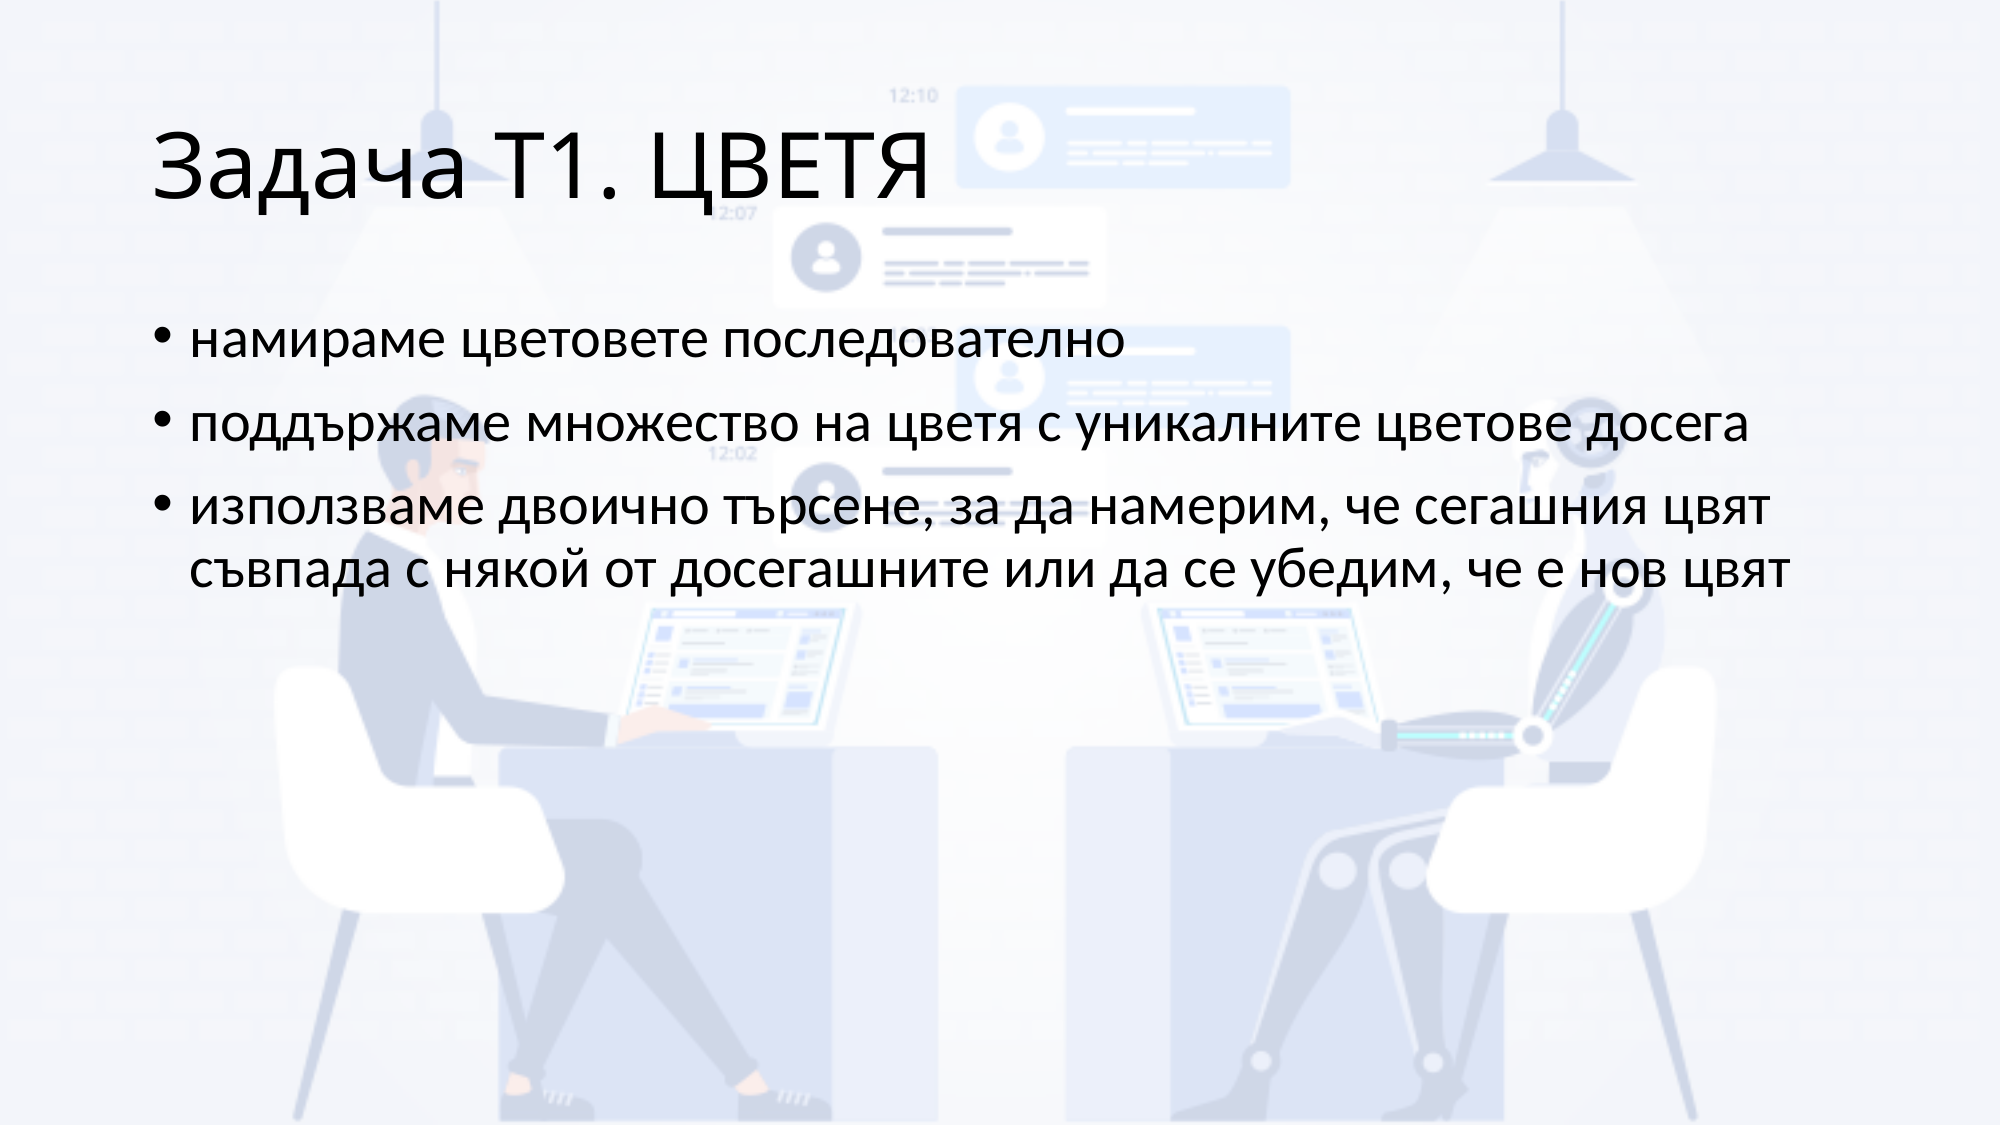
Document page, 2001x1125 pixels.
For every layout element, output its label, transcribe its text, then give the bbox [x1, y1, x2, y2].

list намираме цветовете последователно поддържаме множество на цветя с уникалните цветове досега използваме двоично търсене, за да намерим, че сегашния цвят съвпада с някой от досегашните или да се убедим, че е нов цвят [137, 299, 1863, 1014]
title Задача T1. ЦВЕТЯ [137, 59, 1863, 278]
